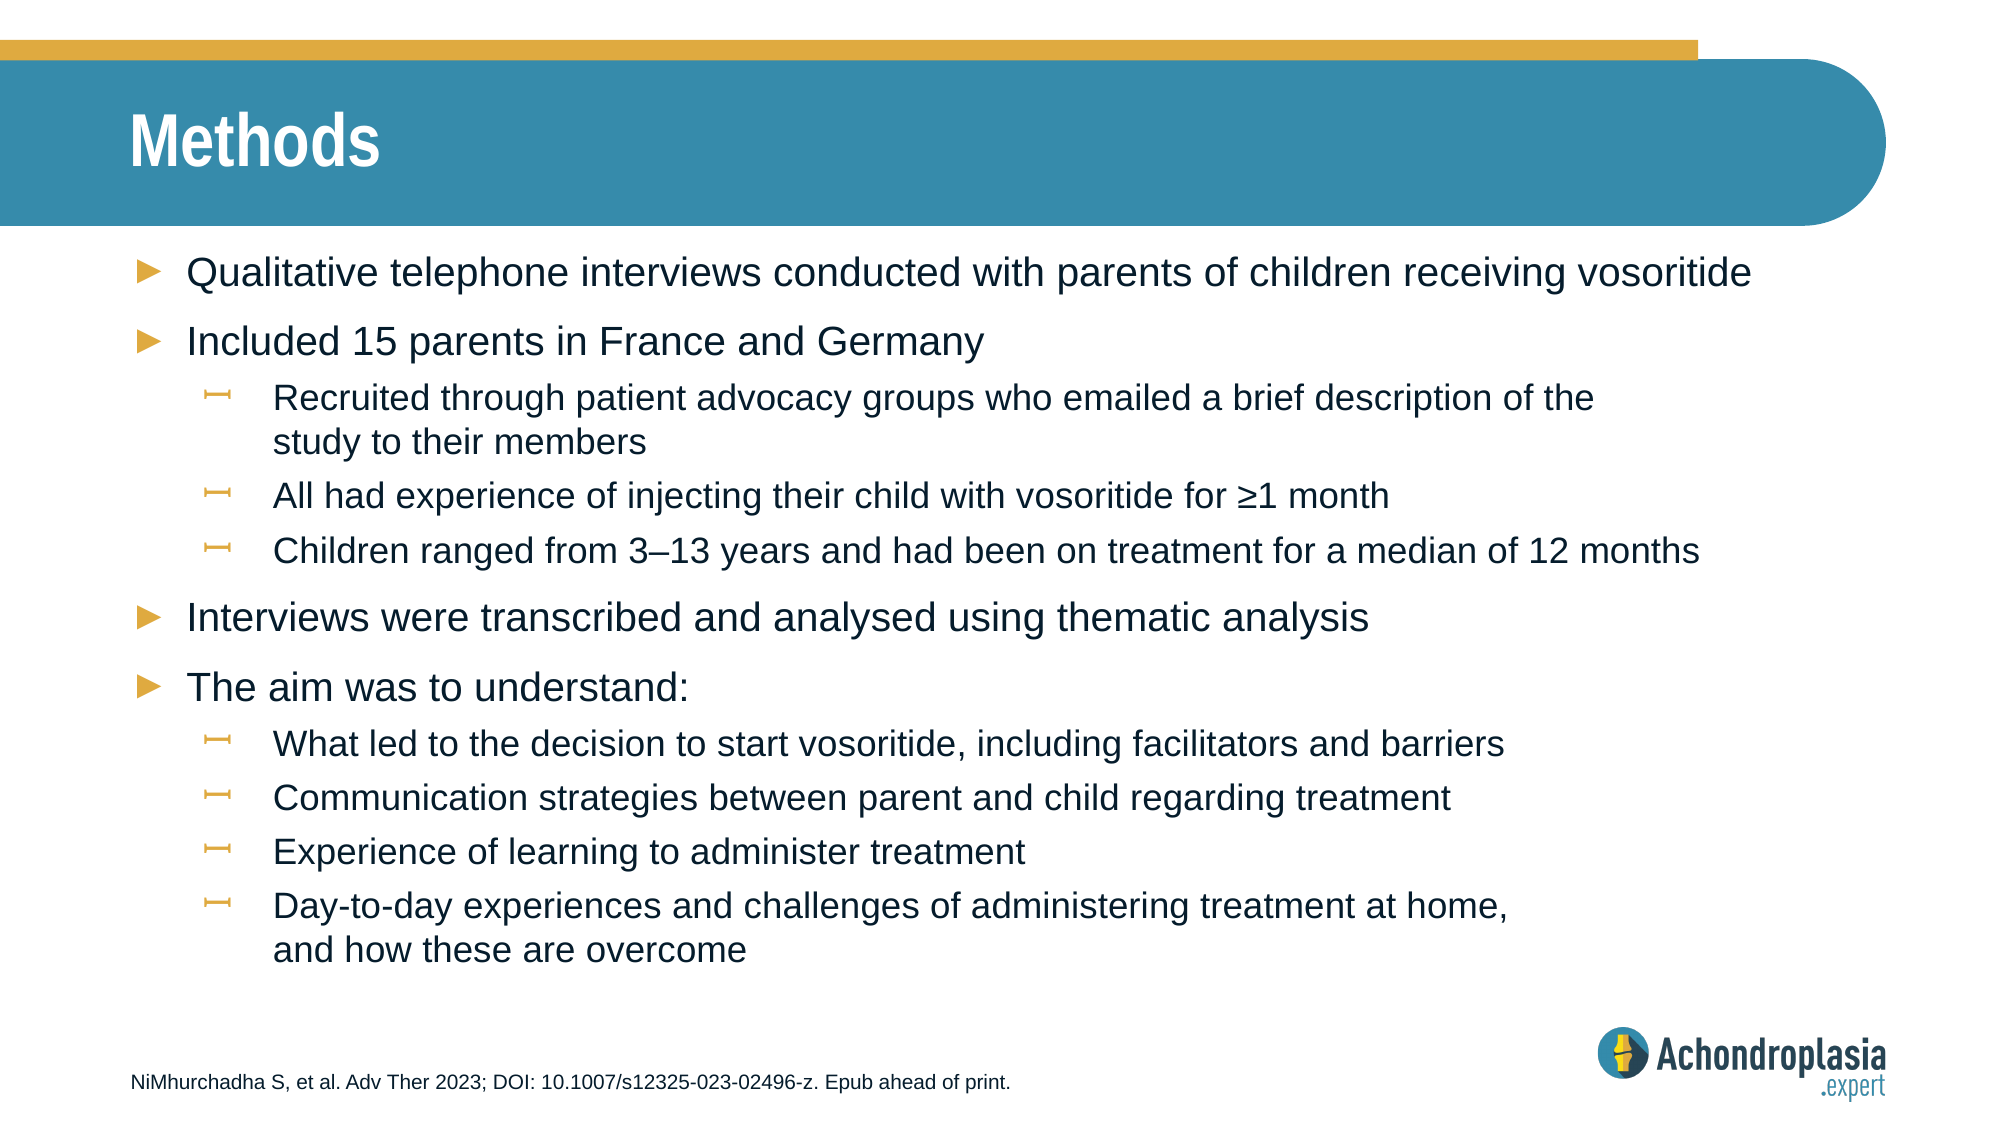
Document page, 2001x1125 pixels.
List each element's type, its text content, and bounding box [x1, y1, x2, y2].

title Methods [114, 59, 1886, 225]
footer NiMhurchadha S, et al. Adv Ther 2023; DOI: 10.1007/s12325-023-02496-z. Epub ahead of print. [115, 1005, 1598, 1102]
list Qualitative telephone interviews conducted with parents of children receiving vosoritide Included 15 parents in France and Germany Recruited through patient advocacy groups who emailed a brief description of the study to their members All had experience of injecting their child with vosoritide for ≥1 month Children ranged from 3–13 years and had been on treatment for a median of 12 months Interviews were transcribed and analysed using thematic analysis The aim was to understand: What led to the decision to start vosoritide, including facilitators and barriers Communication strategies between parent and child regarding treatment Experience of learning to administer treatment Day-to-day experiences and challenges of administering treatment at home, and how these are overcome [114, 237, 1886, 982]
picture [1598, 1027, 1886, 1102]
